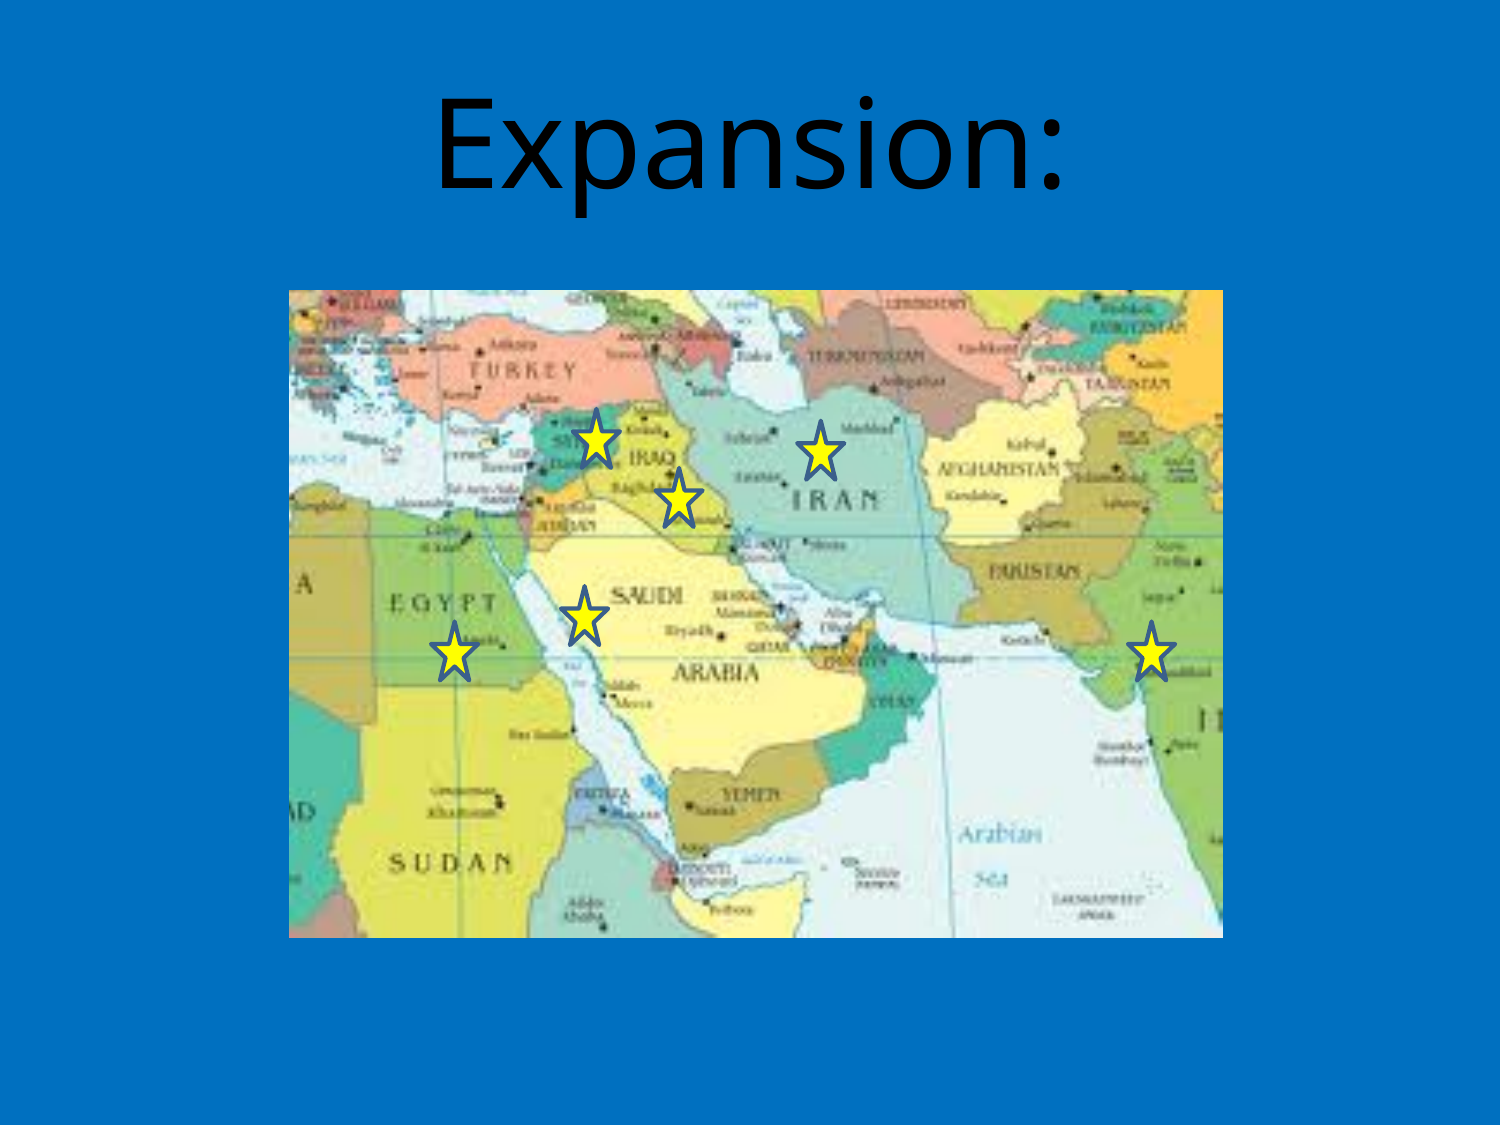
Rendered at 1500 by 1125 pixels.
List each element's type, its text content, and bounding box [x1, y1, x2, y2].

title Expansion: [75, 45, 1425, 233]
picture [288, 290, 1224, 938]
